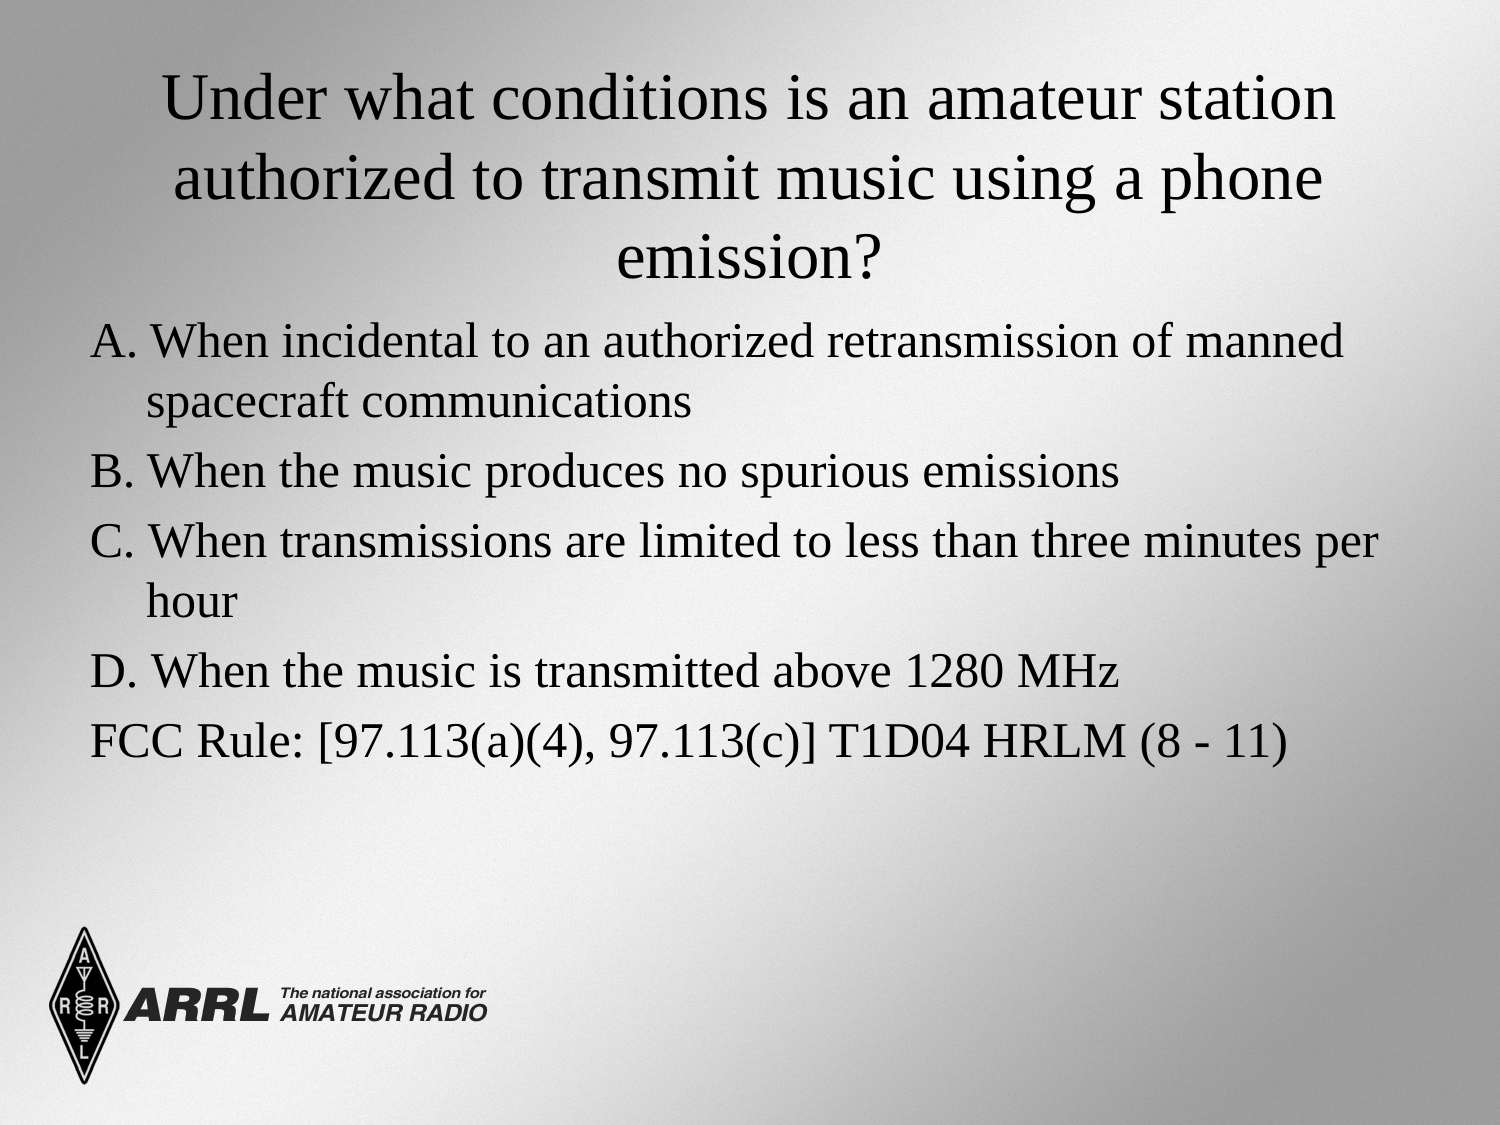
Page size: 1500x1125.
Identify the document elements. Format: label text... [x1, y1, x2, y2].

title Under what conditions is an amateur station authorized to transmit music using a phone emission? [75, 45, 1425, 233]
picture [0, 0, 1500, 1125]
list A. When incidental to an authorized retransmission of manned spacecraft communications B. When the music produces no spurious emissions C. When transmissions are limited to less than three minutes per hour D. When the music is transmitted above 1280 MHz FCC Rule: [97.113(a)(4), 97.113(c)] T1D04 HRLM (8 - 11) [75, 299, 1425, 1005]
